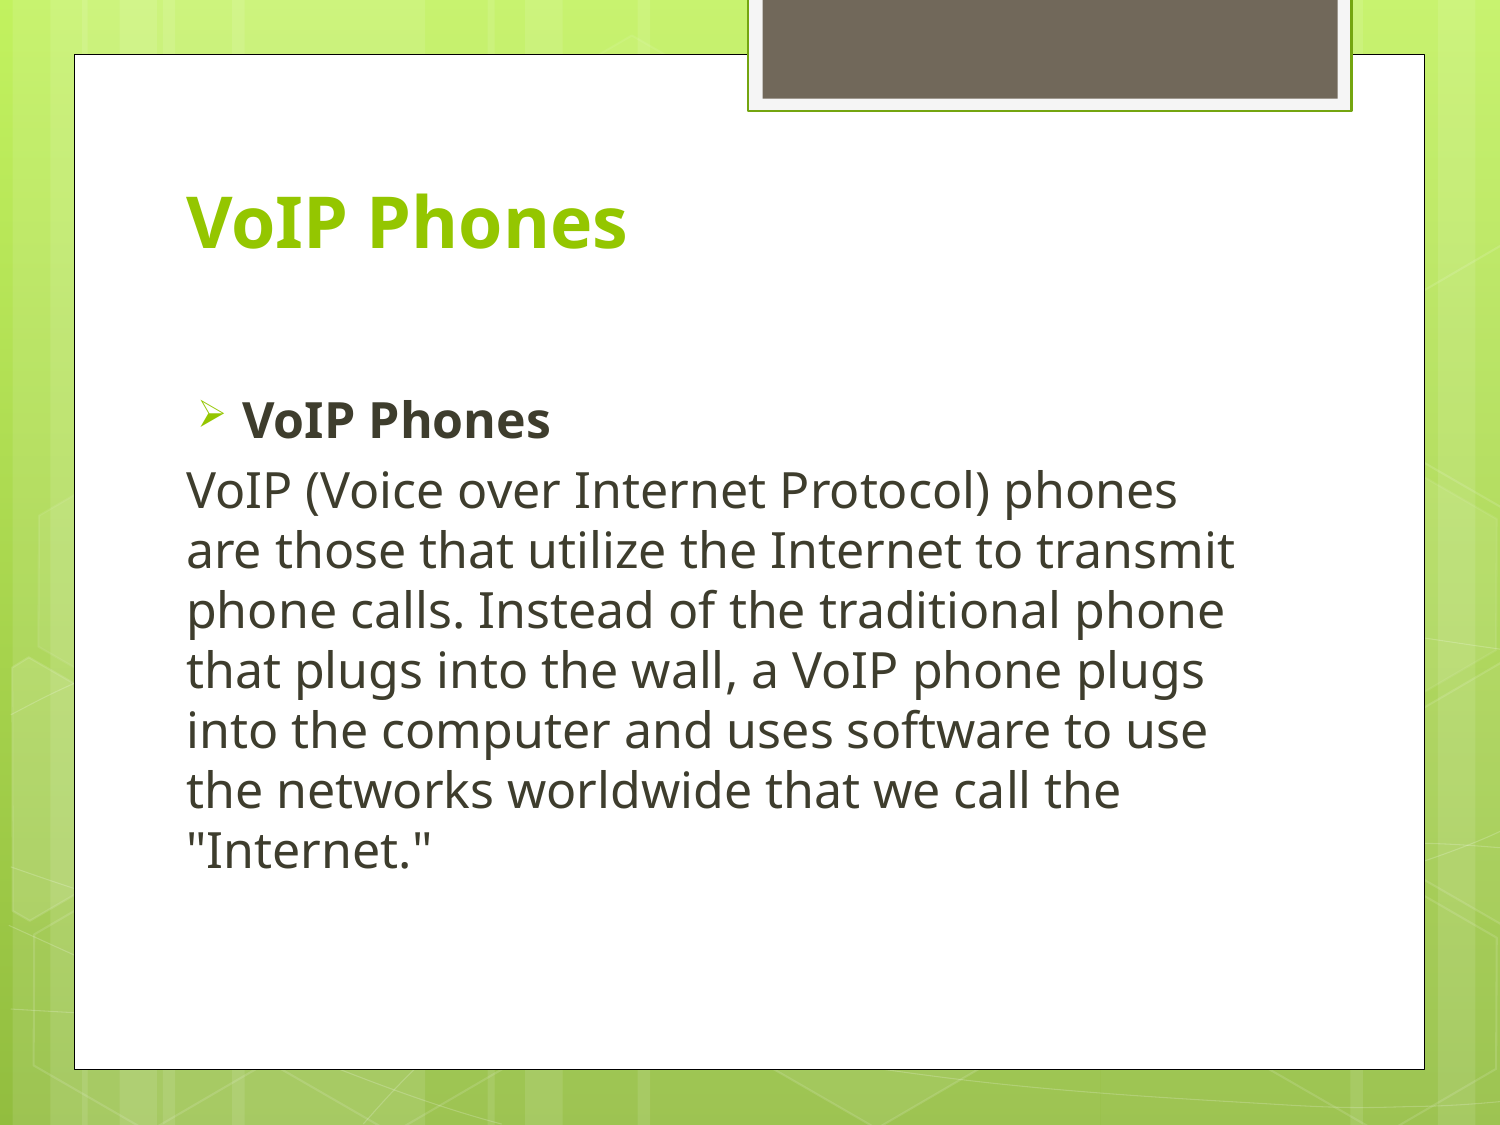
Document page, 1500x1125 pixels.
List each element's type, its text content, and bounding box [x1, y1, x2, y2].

list VoIP Phones VoIP (Voice over Internet Protocol) phones are those that utilize the Internet to transmit phone calls. Instead of the traditional phone that plugs into the wall, a VoIP phone plugs into the computer and uses software to use the networks worldwide that we call the "Internet." [171, 381, 1283, 957]
title VoIP Phones [171, 168, 1324, 357]
